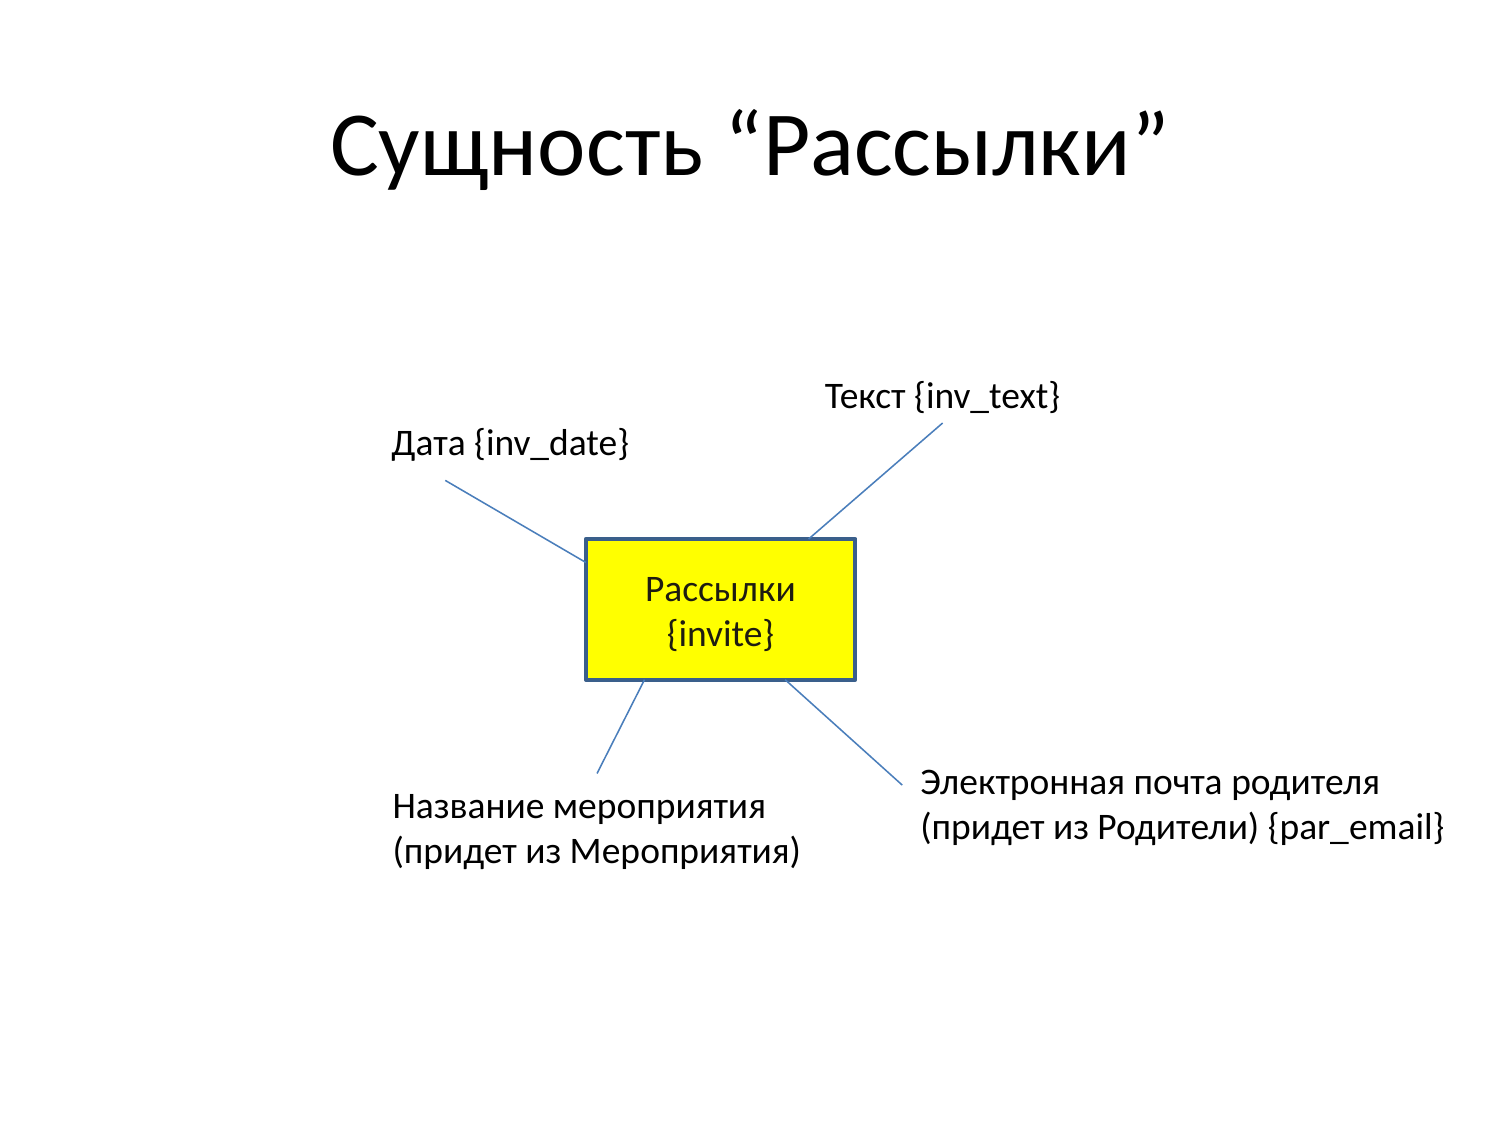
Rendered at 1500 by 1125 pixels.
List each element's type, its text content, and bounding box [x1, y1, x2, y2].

title Сущность “Рассылки” [75, 45, 1425, 233]
text_box Электронная почта родителя (придет из Родители) {par_email} [905, 749, 1460, 900]
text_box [445, 480, 587, 563]
text_box Дата {inv_date} [376, 410, 645, 470]
text_box Рассылки {invite} [584, 537, 857, 682]
text_box Текст {inv_text} [810, 363, 1076, 423]
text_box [784, 679, 903, 786]
text_box Название мероприятия (придет из Мероприятия) [377, 773, 817, 879]
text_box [808, 423, 943, 540]
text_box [573, 702, 668, 751]
